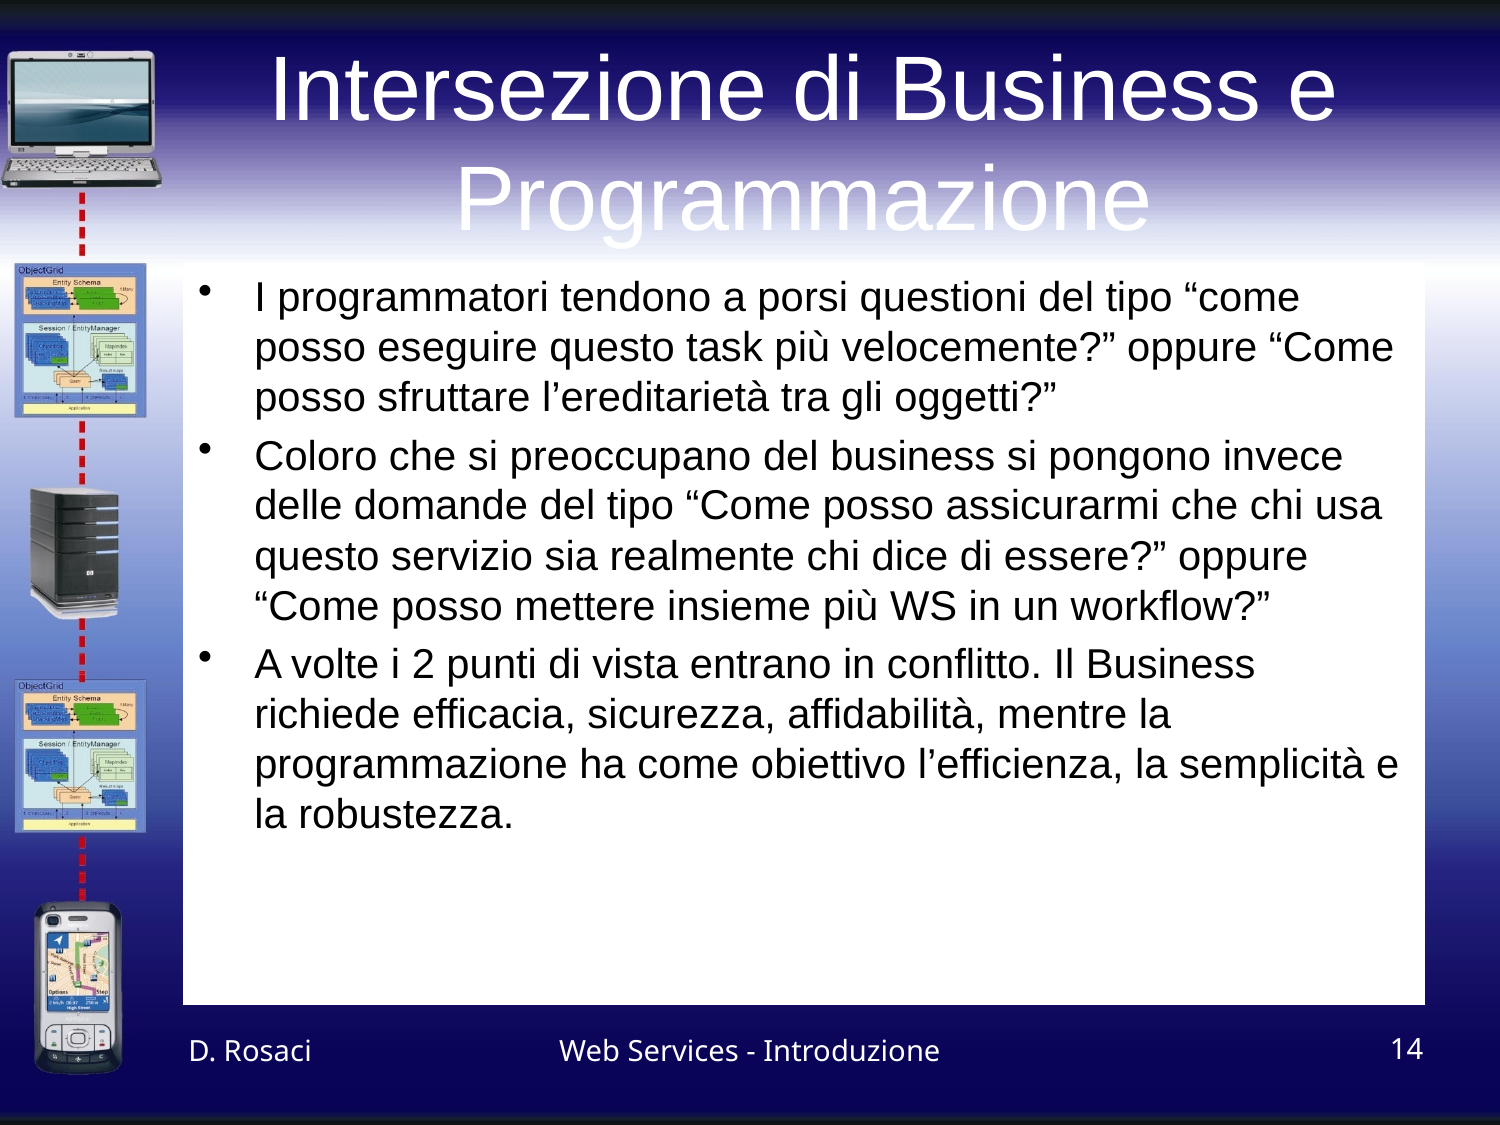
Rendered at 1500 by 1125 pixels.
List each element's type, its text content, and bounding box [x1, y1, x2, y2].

list I programmatori tendono a porsi questioni del tipo “come posso eseguire questo task più velocemente?” oppure “Come posso sfruttare l’ereditarietà tra gli oggetti?” Coloro che si preoccupano del business si pongono invece delle domande del tipo “Come posso assicurarmi che chi usa questo servizio sia realmente chi dice di essere?” oppure “Come posso mettere insieme più WS in un workflow?” A volte i 2 punti di vista entrano in conflitto. Il Business richiede efficacia, sicurezza, affidabilità, mentre la programmazione ha come obiettivo l’efficienza, la semplicità e la robustezza. [182, 262, 1426, 1006]
title Intersezione di Business e Programmazione [182, 44, 1426, 233]
picture [0, 0, 1500, 1125]
footer Web Services - Introduzione [512, 1024, 988, 1103]
slide_number D. Rosaci [74, 1024, 426, 1103]
